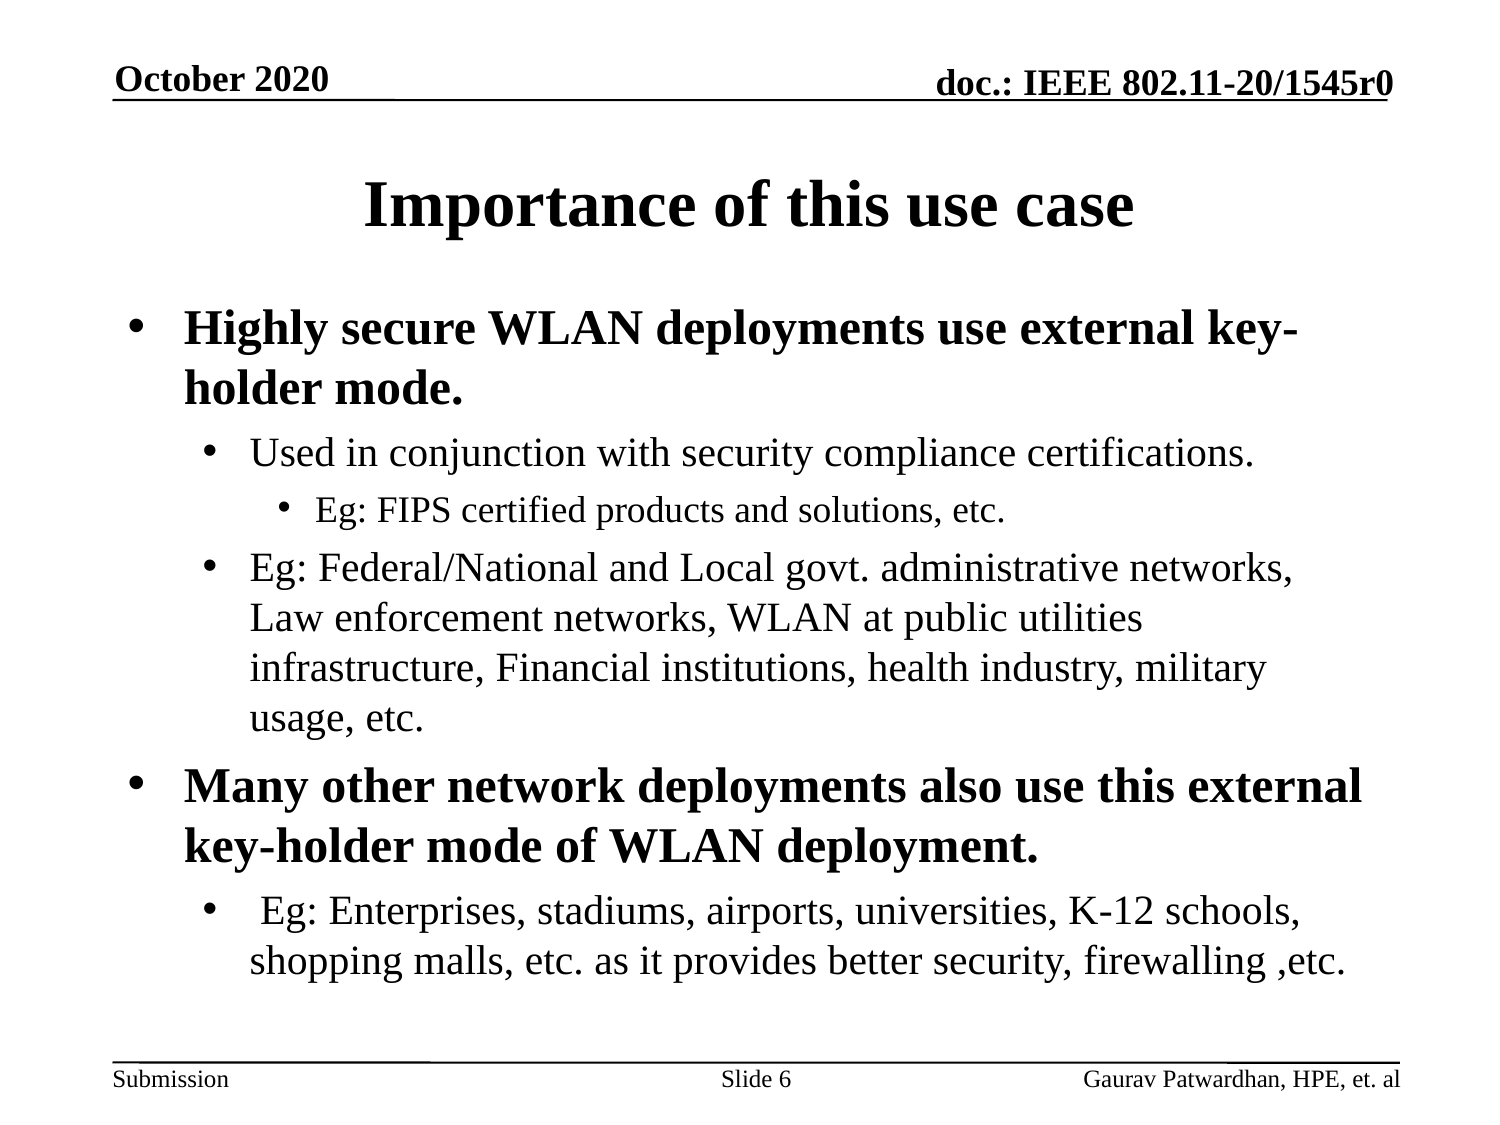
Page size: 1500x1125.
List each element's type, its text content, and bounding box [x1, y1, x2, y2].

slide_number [114, 54, 423, 100]
title Importance of this use case [112, 112, 1388, 286]
list Highly secure WLAN deployments use external key-holder mode. Used in conjunction with security compliance certifications. Eg: FIPS certified products and solutions, etc. Eg: Federal/National and Local govt. administrative networks, Law enforcement networks, WLAN at public utilities infrastructure, Financial institutions, health industry, military usage, etc. Many other network deployments also use this external key-holder mode of WLAN deployment. Eg: Enterprises, stadiums, airports, universities, K-12 schools, shopping malls, etc. as it provides better security, firewalling ,etc. [112, 286, 1388, 963]
slide_number Slide 6 [712, 1061, 800, 1123]
footer Gaurav Patwardhan, HPE, et. al [878, 1061, 1402, 1093]
